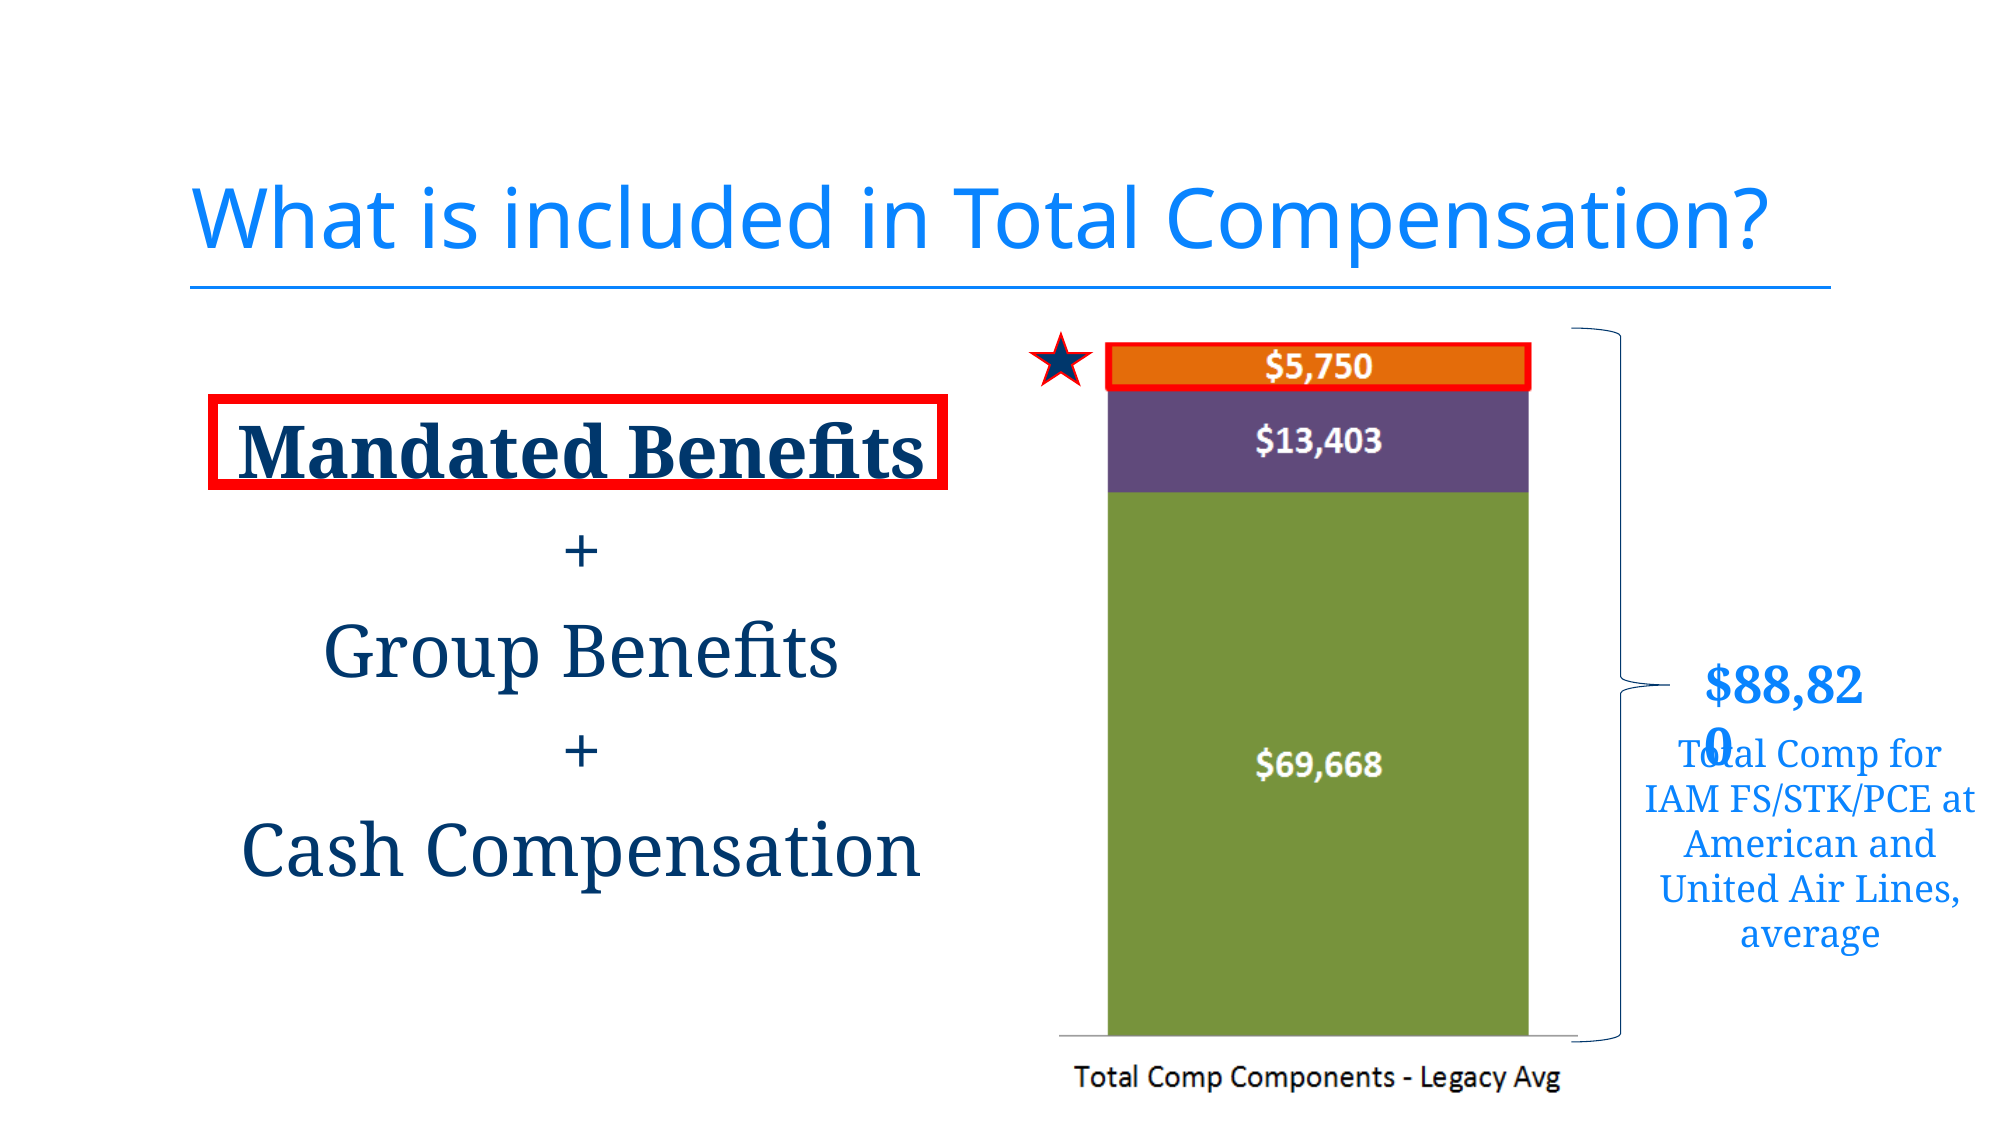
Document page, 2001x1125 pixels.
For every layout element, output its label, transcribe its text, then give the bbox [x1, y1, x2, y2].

text_box $88,820 [1689, 643, 1894, 722]
text_box Total Comp for IAM FS/STK/PCE at American and United Air Lines, average [1620, 722, 2000, 962]
list Mandated Benefits + Group Benefits + Cash Compensation [176, 299, 988, 1014]
text_box [1571, 327, 1670, 1043]
picture [1059, 334, 1578, 1097]
title What is included in Total Compensation? [176, 170, 1832, 278]
text_box [1028, 336, 1059, 387]
text_box [212, 398, 944, 485]
